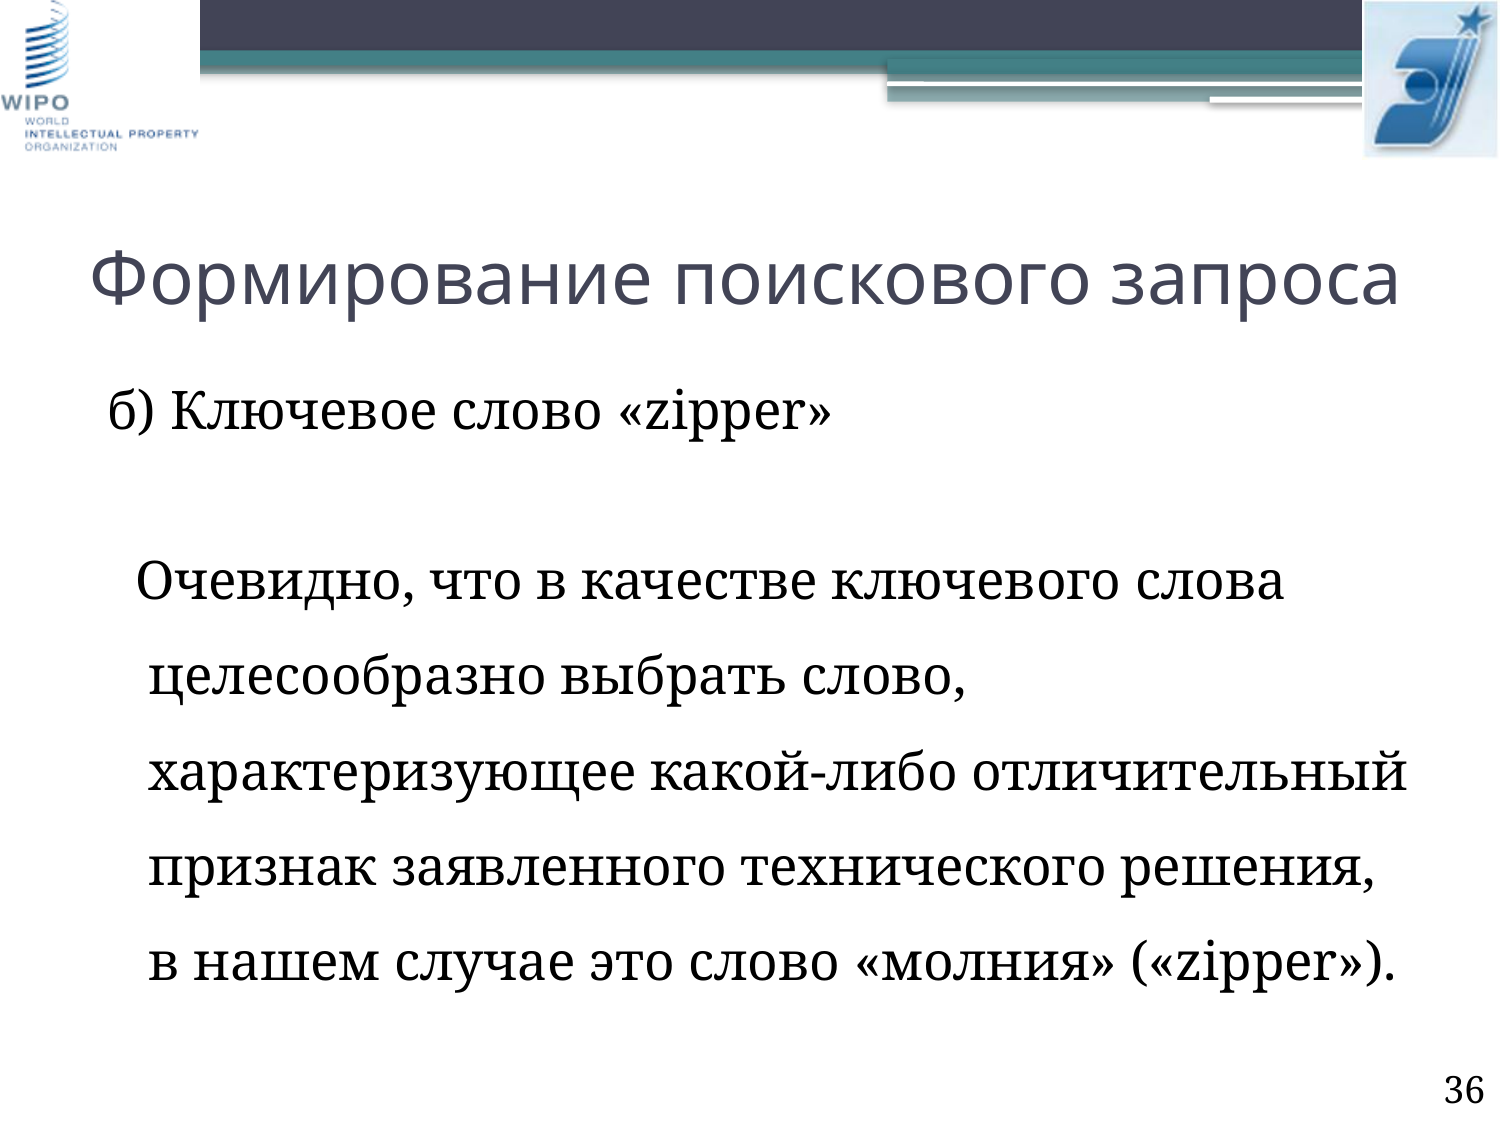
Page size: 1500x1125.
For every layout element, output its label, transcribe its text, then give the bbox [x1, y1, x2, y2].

picture [1362, 0, 1500, 161]
list б) Ключевое слово «zipper» Очевидно, что в качестве ключевого слова целесообразно выбрать слово, характеризующее какой-либо отличительный признак заявленного технического решения, в нашем случае это слово «молния» («zipper»). [75, 368, 1425, 1079]
slide_number 36 [1374, 1065, 1500, 1125]
title Формирование поискового запроса [75, 187, 1425, 363]
picture [0, 0, 200, 153]
